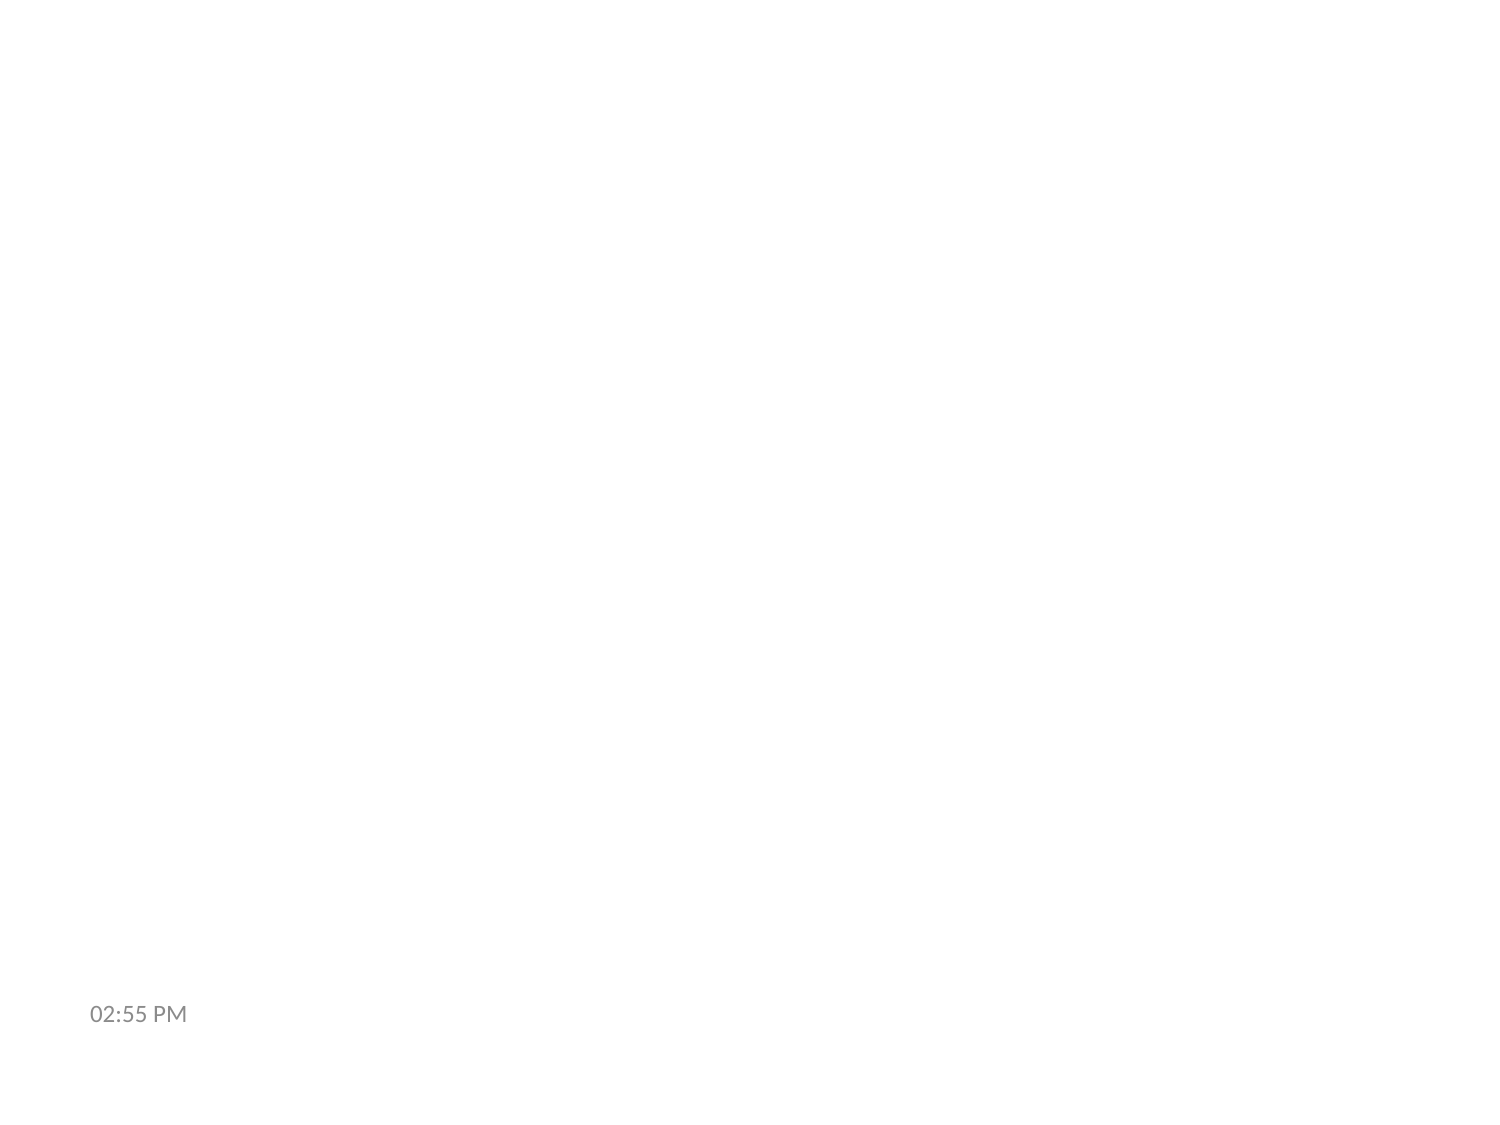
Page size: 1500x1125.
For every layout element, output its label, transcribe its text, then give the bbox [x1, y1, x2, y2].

text_box 3:35 PM [75, 982, 425, 1043]
